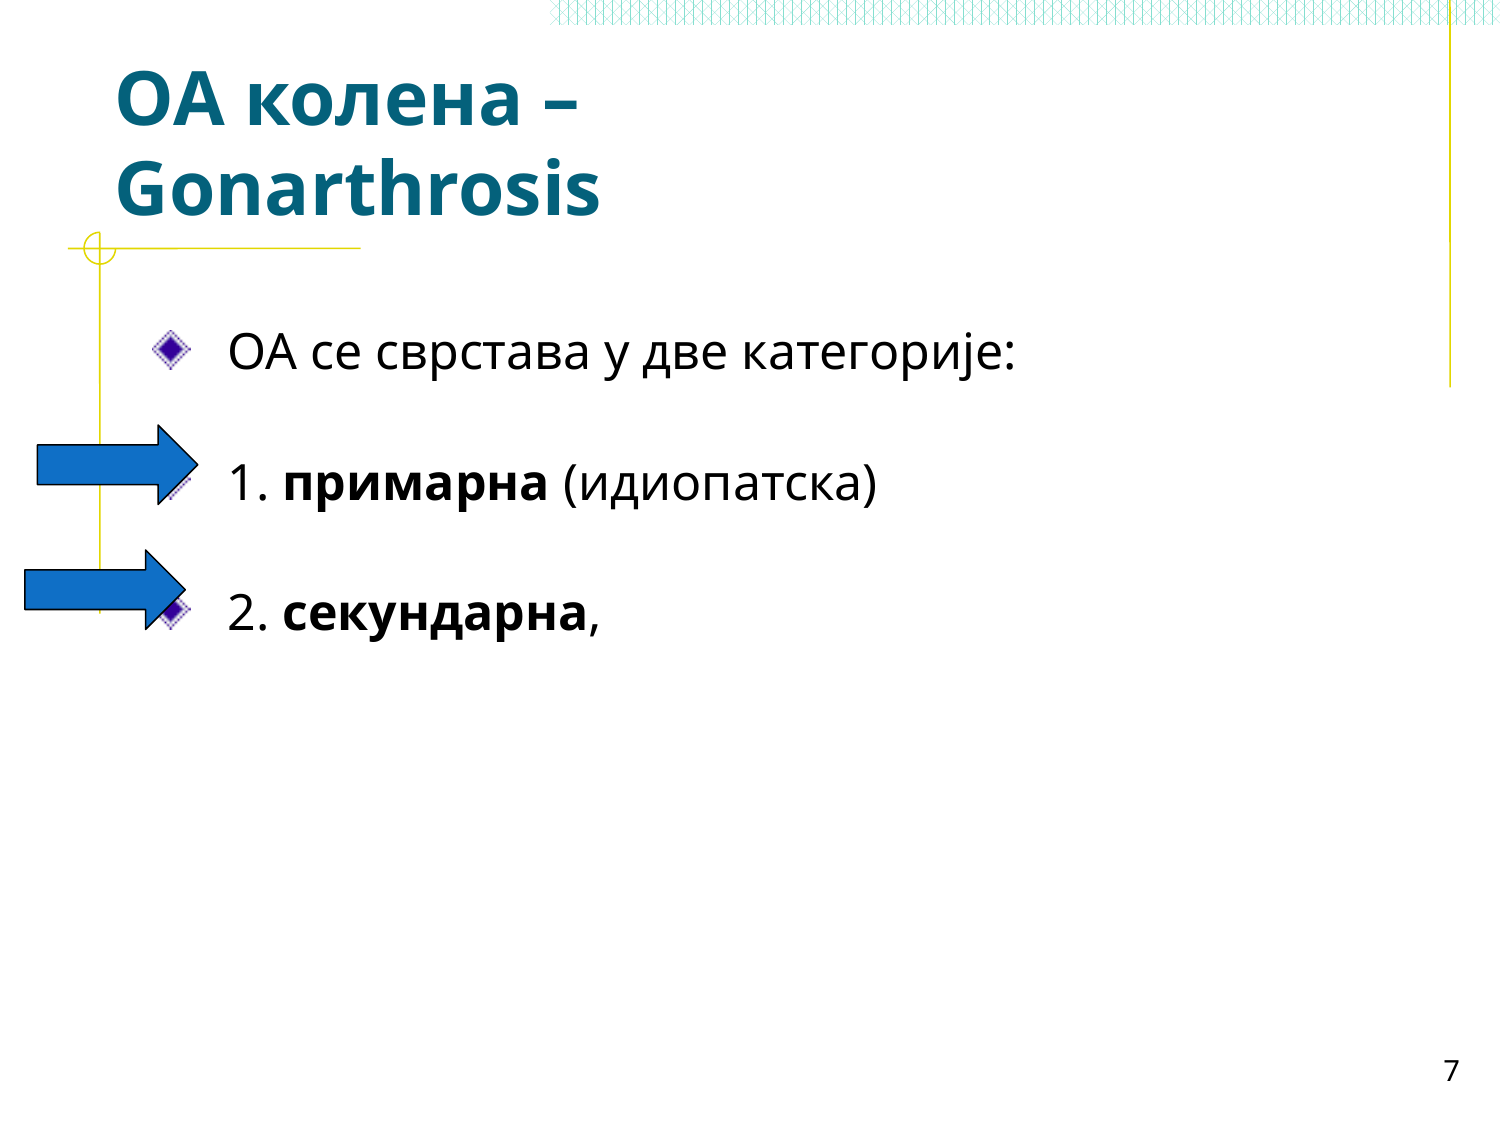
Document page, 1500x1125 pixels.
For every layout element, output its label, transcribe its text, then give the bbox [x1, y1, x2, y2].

text_box [37, 425, 198, 505]
picture [152, 590, 191, 630]
picture [164, 473, 191, 500]
slide_number 7 [1162, 1025, 1475, 1100]
text_box [24, 549, 186, 630]
title ОА колена – Gonarthrosis [99, 49, 1376, 238]
picture [152, 330, 191, 370]
list ОА се сврстава у две категорије: 1. примарна (идиопатска) 2. секундарна, [137, 312, 1413, 988]
picture [152, 485, 158, 500]
